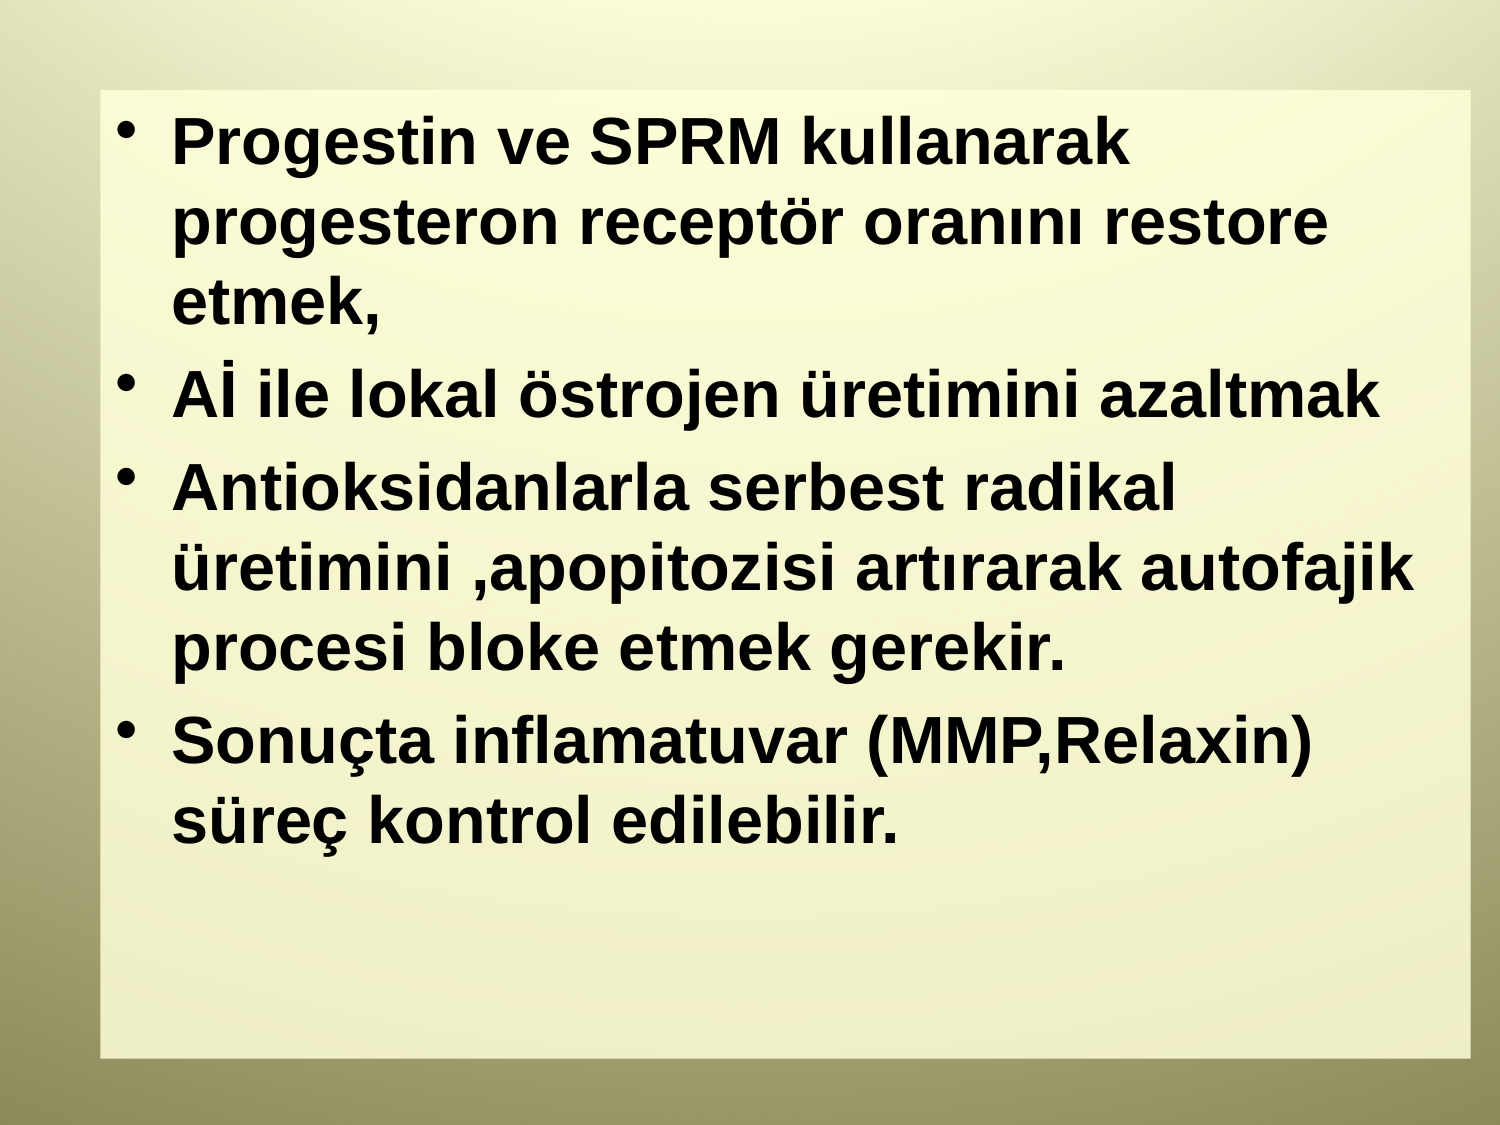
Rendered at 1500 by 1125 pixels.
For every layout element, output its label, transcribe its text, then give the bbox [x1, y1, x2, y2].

list Progestin ve SPRM kullanarak progesteron receptör oranını restore etmek, Aİ ile lokal östrojen üretimini azaltmak Antioksidanlarla serbest radikal üretimini ,apopitozisi artırarak autofajik procesi bloke etmek gerekir. Sonuçta inflamatuvar (MMP,Relaxin) süreç kontrol edilebilir. [100, 90, 1471, 1059]
picture [0, 0, 1500, 1125]
